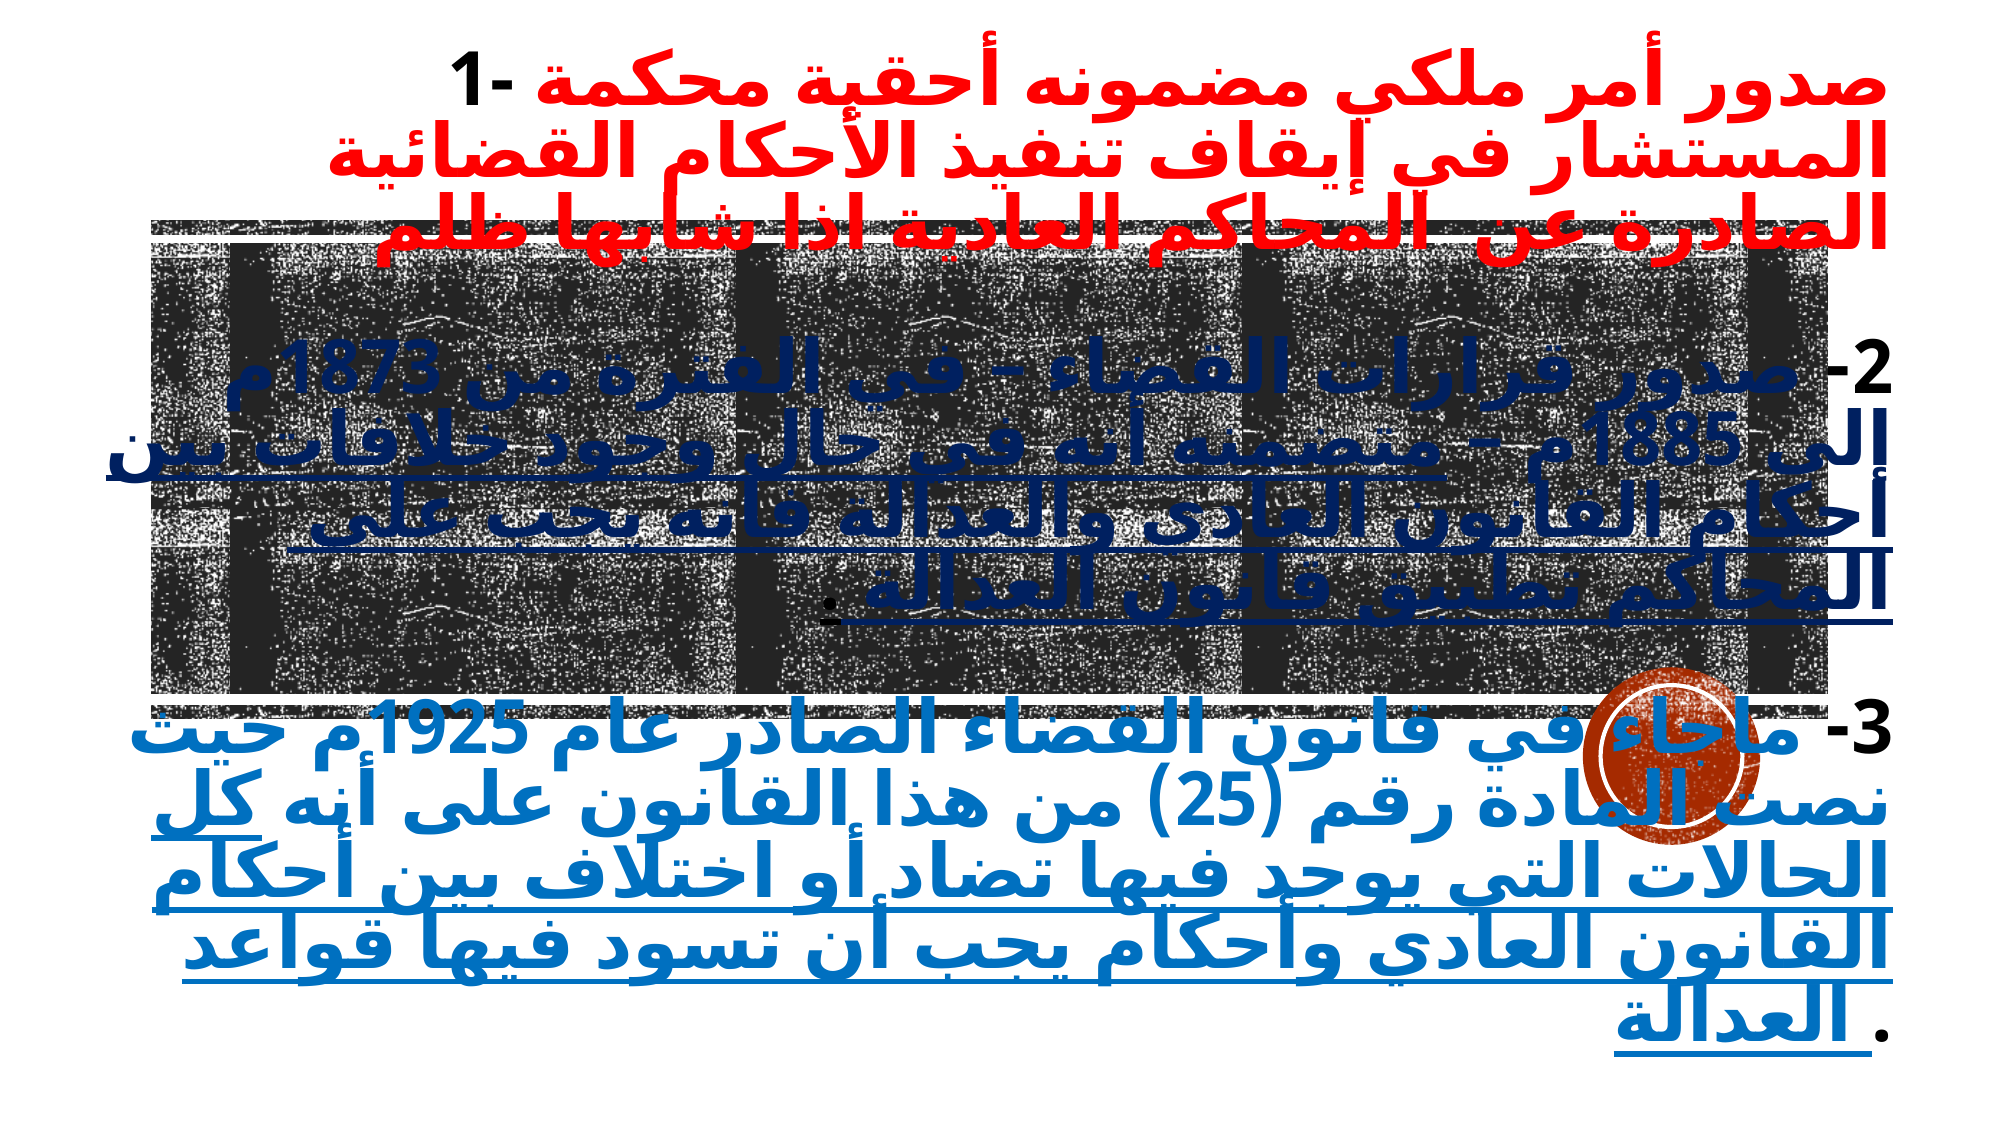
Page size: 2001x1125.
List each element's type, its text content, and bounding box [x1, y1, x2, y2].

title 1- صدور أمر ملكي مضمونه أحقية محكمة المستشار في إيقاف تنفيذ الأحكام القضائية الصادرة عن المحاكم العادية اذا شابها ظلم 2- صدور قرارات القضاء – في الفترة من 1873م إلى 1885م – متضمنه أنه في حال وجود خلافات بين احكام القانون العادي والعدالة فانه يجب على المحاكم تطبيق قانون العدالة . 3- ماجاء في قانون القضاء الصادر عام 1925م حيث نصت المادة رقم (25) من هذا القانون على أنه كل الحالات التي يوجد فيها تضاد أو اختلاف بين أحكام القانون العادي وأحكام يجب أن تسود فيها قواعد العدالة . [69, 36, 1909, 1067]
